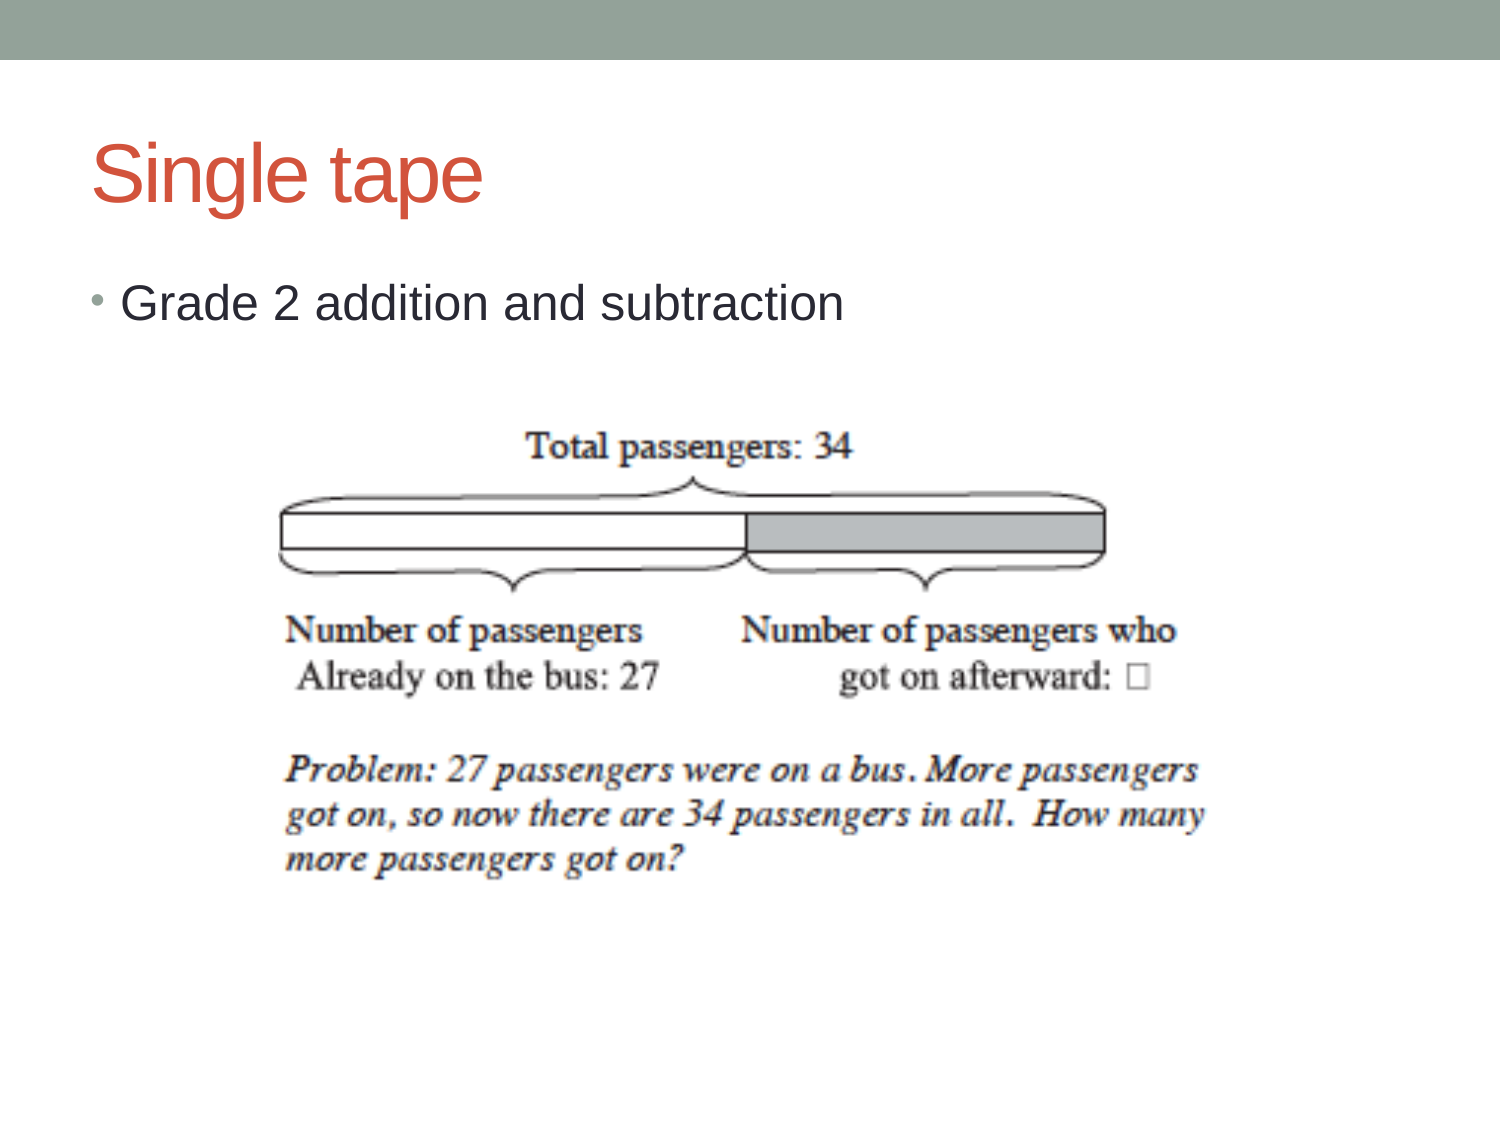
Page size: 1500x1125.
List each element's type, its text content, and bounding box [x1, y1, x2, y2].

title Single tape [75, 87, 1425, 250]
list Grade 2 addition and subtraction [75, 262, 1425, 1063]
picture [277, 412, 1264, 913]
